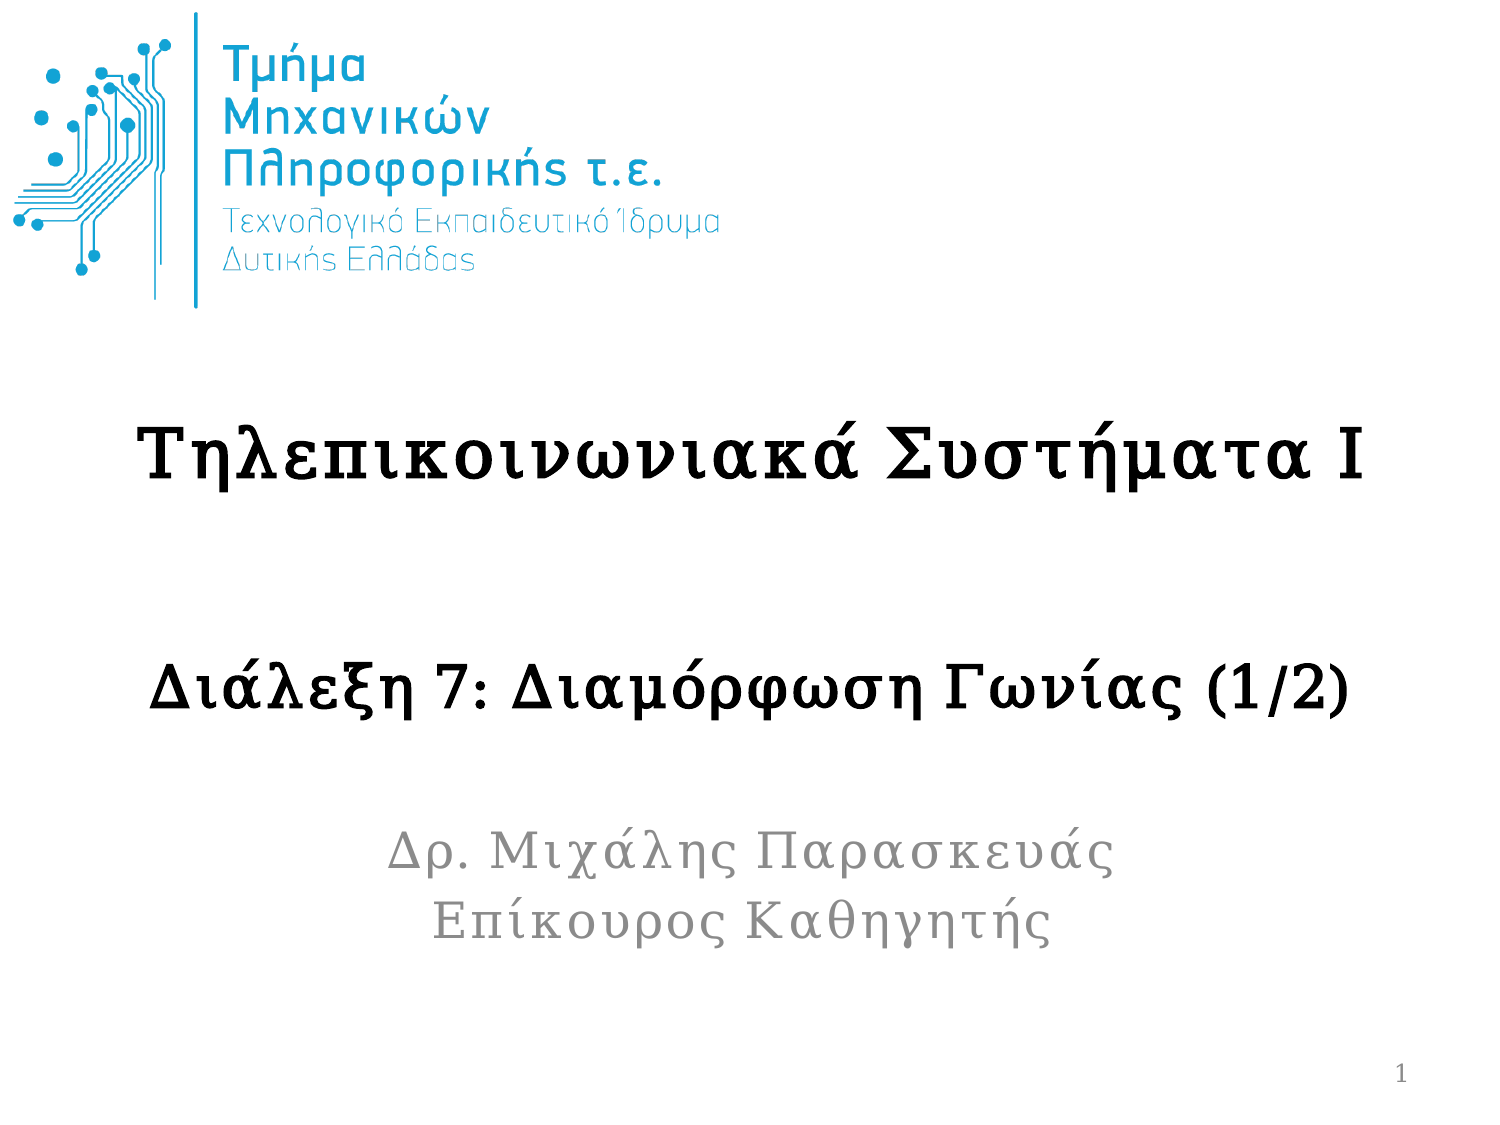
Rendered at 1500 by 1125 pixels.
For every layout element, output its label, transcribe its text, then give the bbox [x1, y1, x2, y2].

picture [5, 7, 739, 312]
subtitle Δρ. Μιχάλης Παρασκευάς Επίκουρος Καθηγητής [225, 810, 1275, 1024]
slide_number 1 [1074, 1042, 1425, 1103]
title Τηλεπικοινωνιακά Συστήματα Ι [112, 361, 1388, 539]
text_box Διάλεξη 7: Διαμόρφωση Γωνίας (1/2) [112, 593, 1388, 776]
